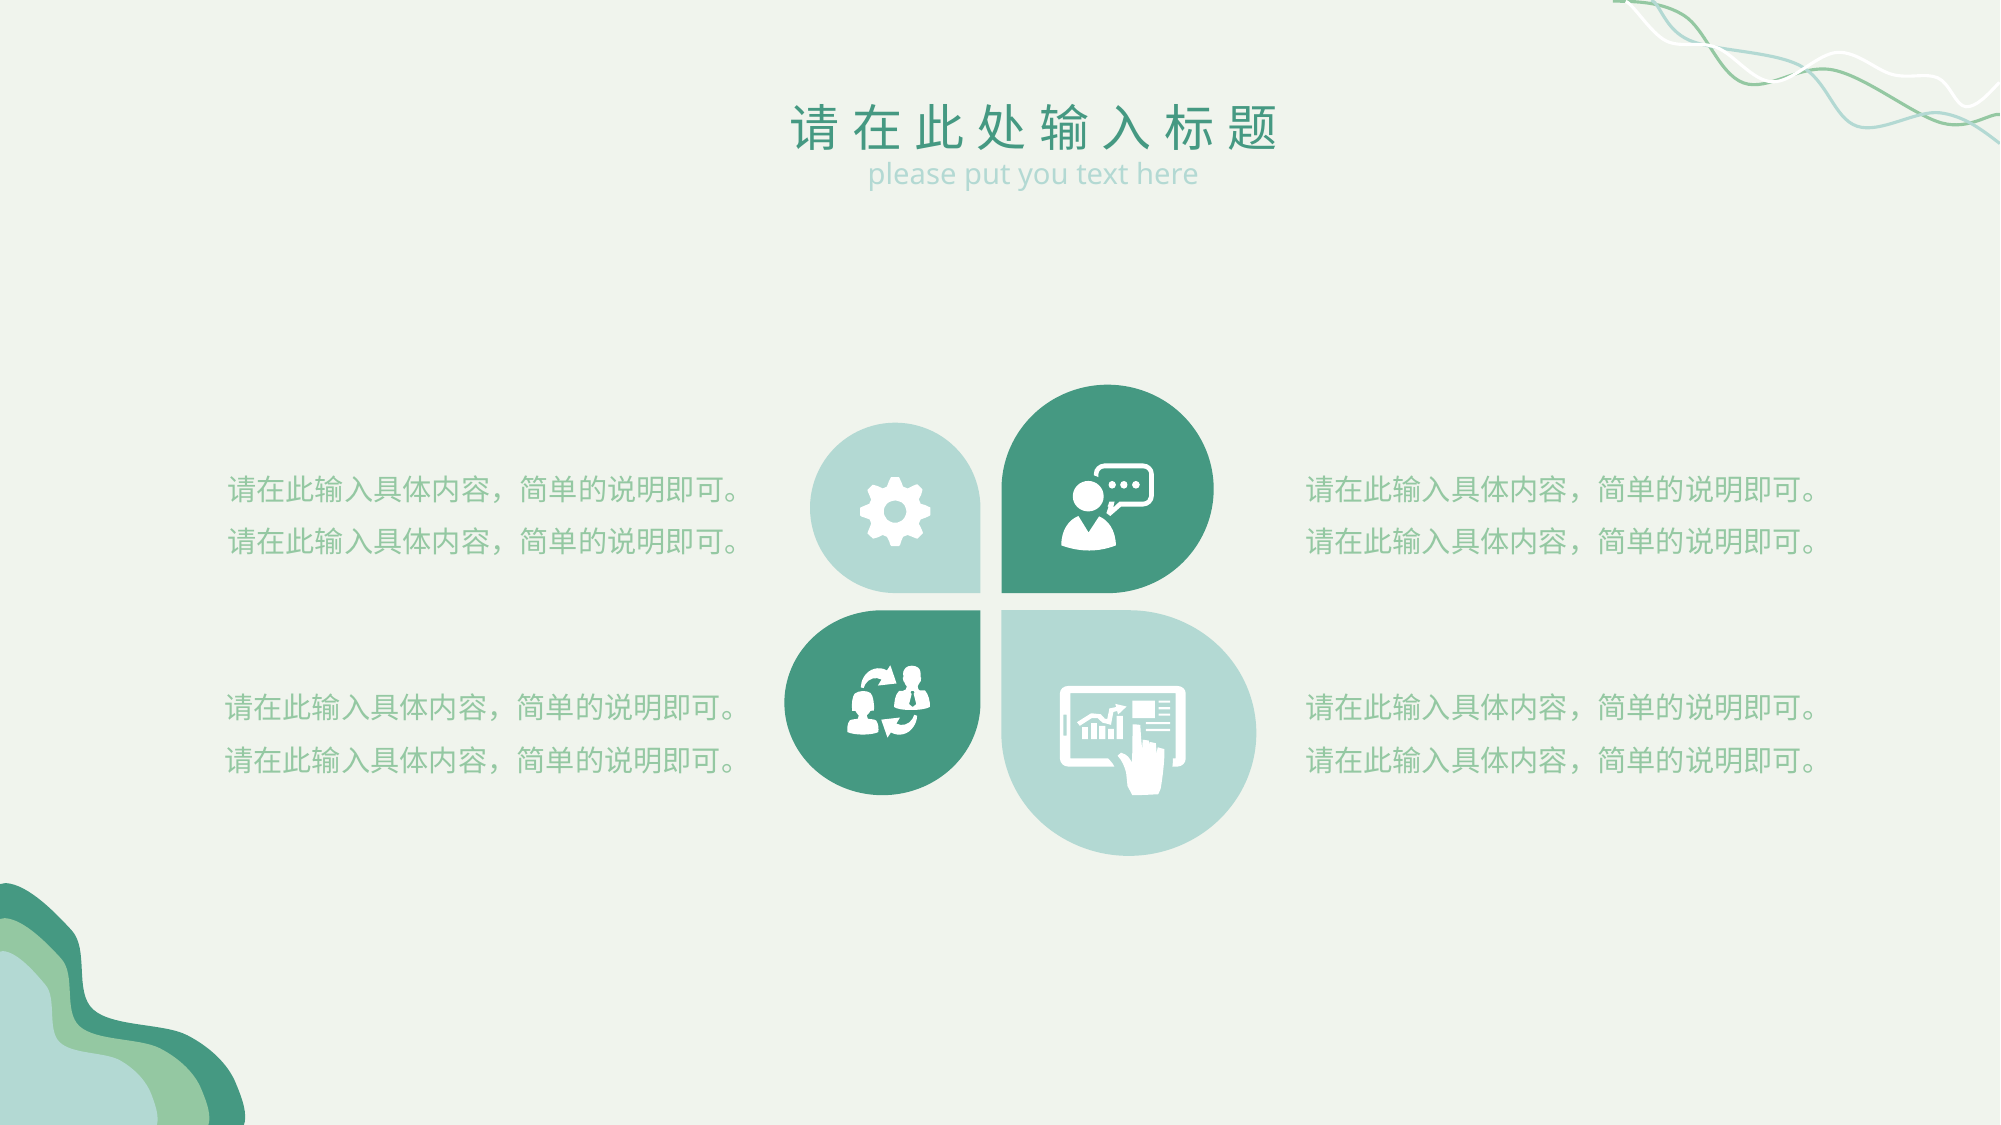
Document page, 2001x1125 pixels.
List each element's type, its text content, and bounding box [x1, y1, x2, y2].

text_box 请在此输入具体内容，简单的说明即可。请在此输入具体内容，简单的说明即可。 [212, 445, 761, 556]
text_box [809, 422, 981, 594]
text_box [784, 610, 981, 796]
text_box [1001, 610, 1257, 856]
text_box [1620, 0, 2000, 144]
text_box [711, 88, 1355, 199]
text_box 请在此输入具体内容，简单的说明即可。请在此输入具体内容，简单的说明即可。 [1290, 445, 1842, 556]
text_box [1001, 384, 1214, 594]
text_box 请在此输入具体内容，简单的说明即可。请在此输入具体内容，简单的说明即可。 [209, 665, 758, 776]
text_box 请在此输入具体内容，简单的说明即可。请在此输入具体内容，简单的说明即可。 [1290, 665, 1842, 776]
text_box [0, 883, 246, 1125]
